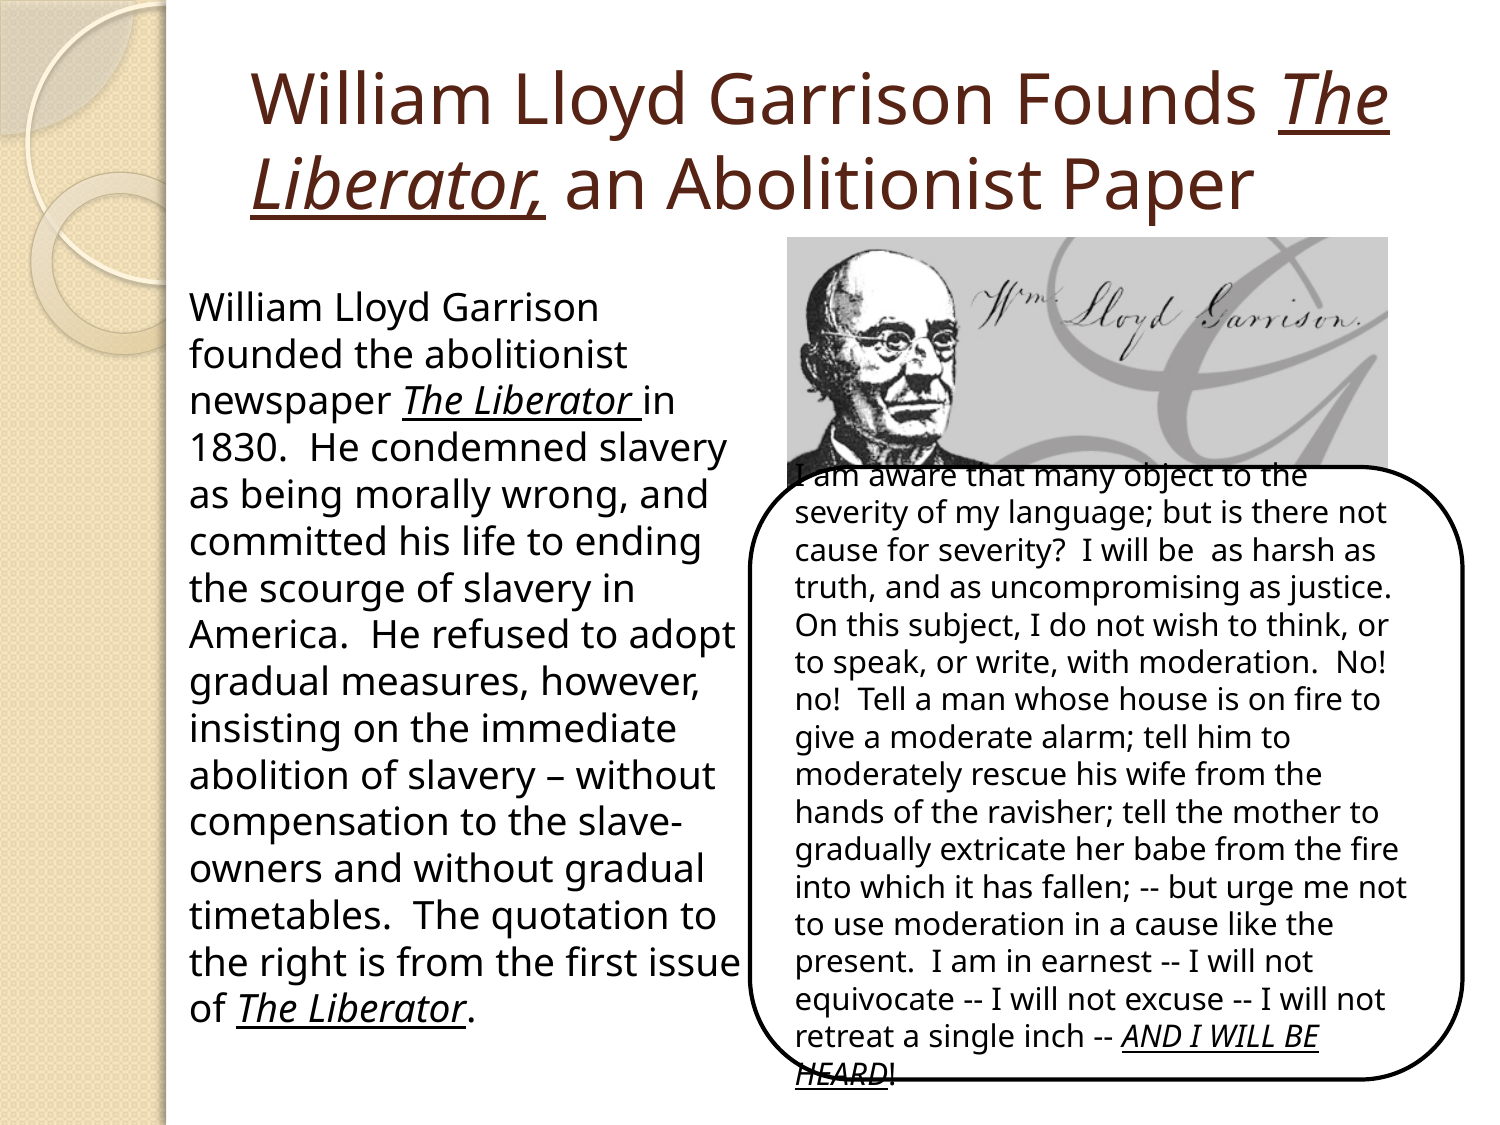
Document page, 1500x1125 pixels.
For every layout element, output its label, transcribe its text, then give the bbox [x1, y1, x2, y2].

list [787, 237, 1388, 636]
title William Lloyd Garrison Founds The Liberator, an Abolitionist Paper [235, 45, 1466, 233]
list William Lloyd Garrison founded the abolitionist newspaper The Liberator in 1830. He condemned slavery as being morally wrong, and committed his life to ending the scourge of slavery in America. He refused to adopt gradual measures, however, insisting on the immediate abolition of slavery – without compensation to the slave-owners and without gradual timetables. The quotation to the right is from the first issue of The Liberator. [162, 275, 763, 1040]
text_box I am aware that many object to the severity of my language; but is there not cause for severity? I will be as harsh as truth, and as uncompromising as justice. On this subject, I do not wish to think, or to speak, or write, with moderation. No! no! Tell a man whose house is on fire to give a moderate alarm; tell him to moderately rescue his wife from the hands of the ravisher; tell the mother to gradually extricate her babe from the fire into which it has fallen; -- but urge me not to use moderation in a cause like the present. I am in earnest -- I will not equivocate -- I will not excuse -- I will not retreat a single inch -- AND I WILL BE HEARD! [747, 470, 1465, 1082]
